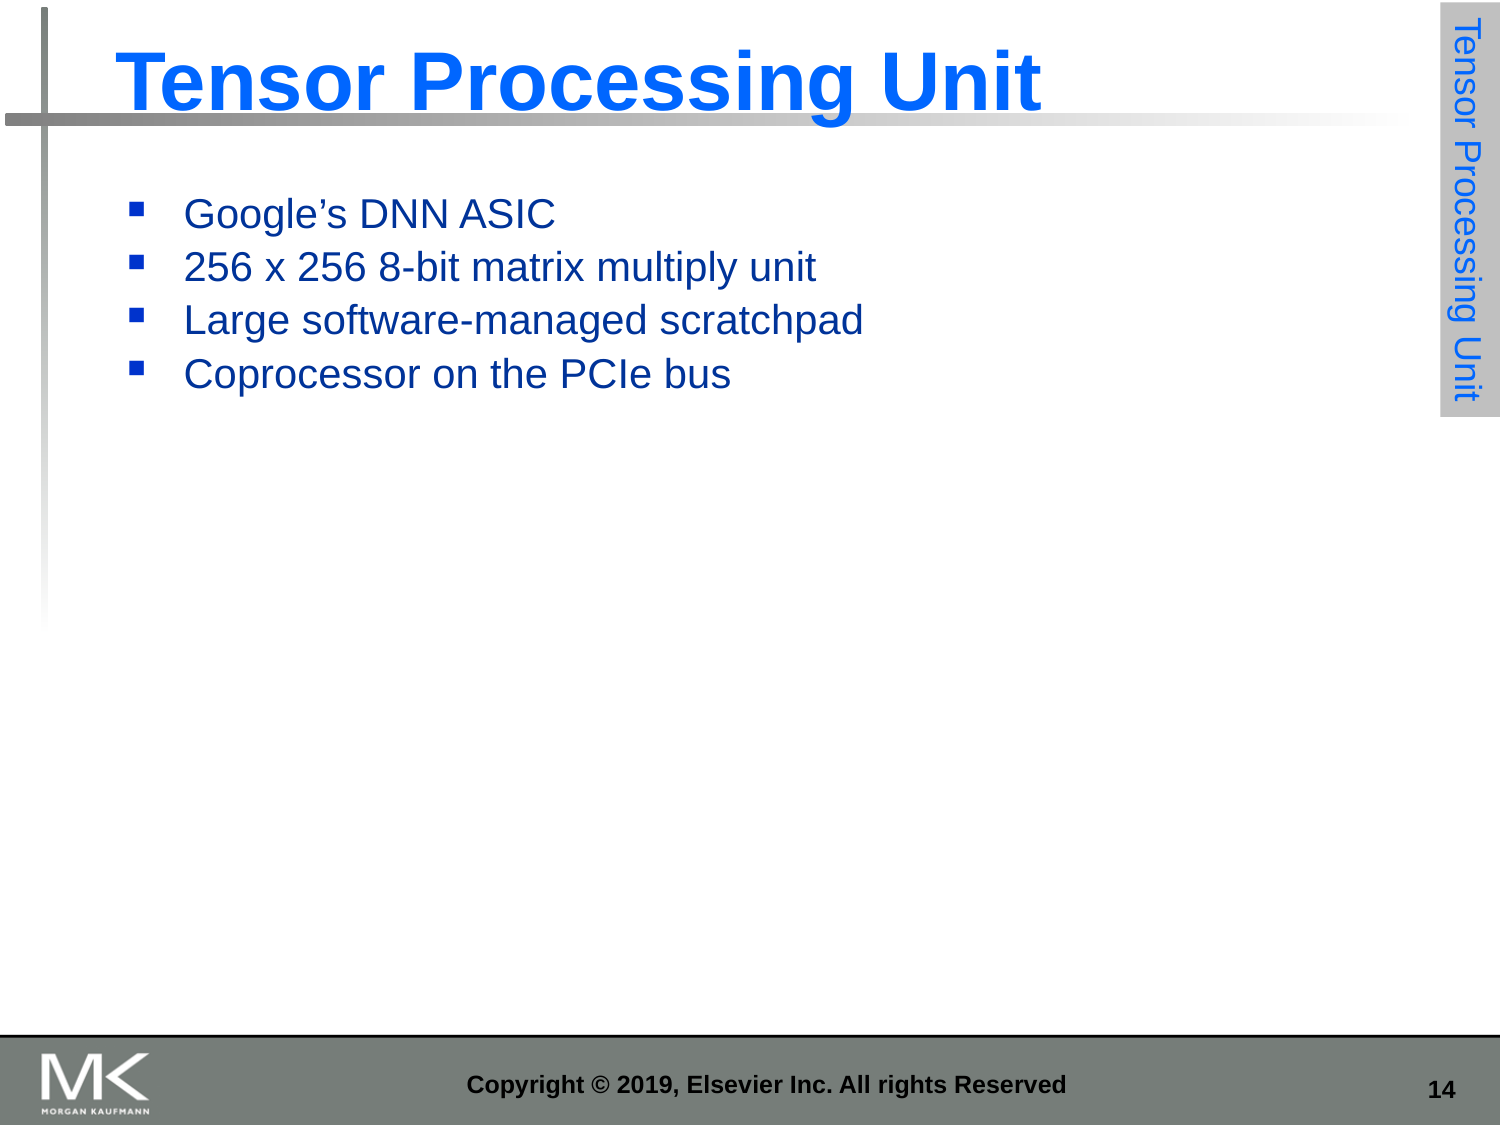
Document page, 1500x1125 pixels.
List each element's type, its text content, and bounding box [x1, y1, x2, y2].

list Google’s DNN ASIC 256 x 256 8-bit matrix multiply unit Large software-managed scratchpad Coprocessor on the PCIe bus [111, 184, 1470, 1024]
footer Copyright © 2019, Elsevier Inc. All rights Reserved [170, 1046, 1365, 1106]
text_box Tensor Processing Unit [1440, 2, 1500, 417]
title Tensor Processing Unit [100, 17, 1440, 135]
picture [29, 1046, 160, 1123]
